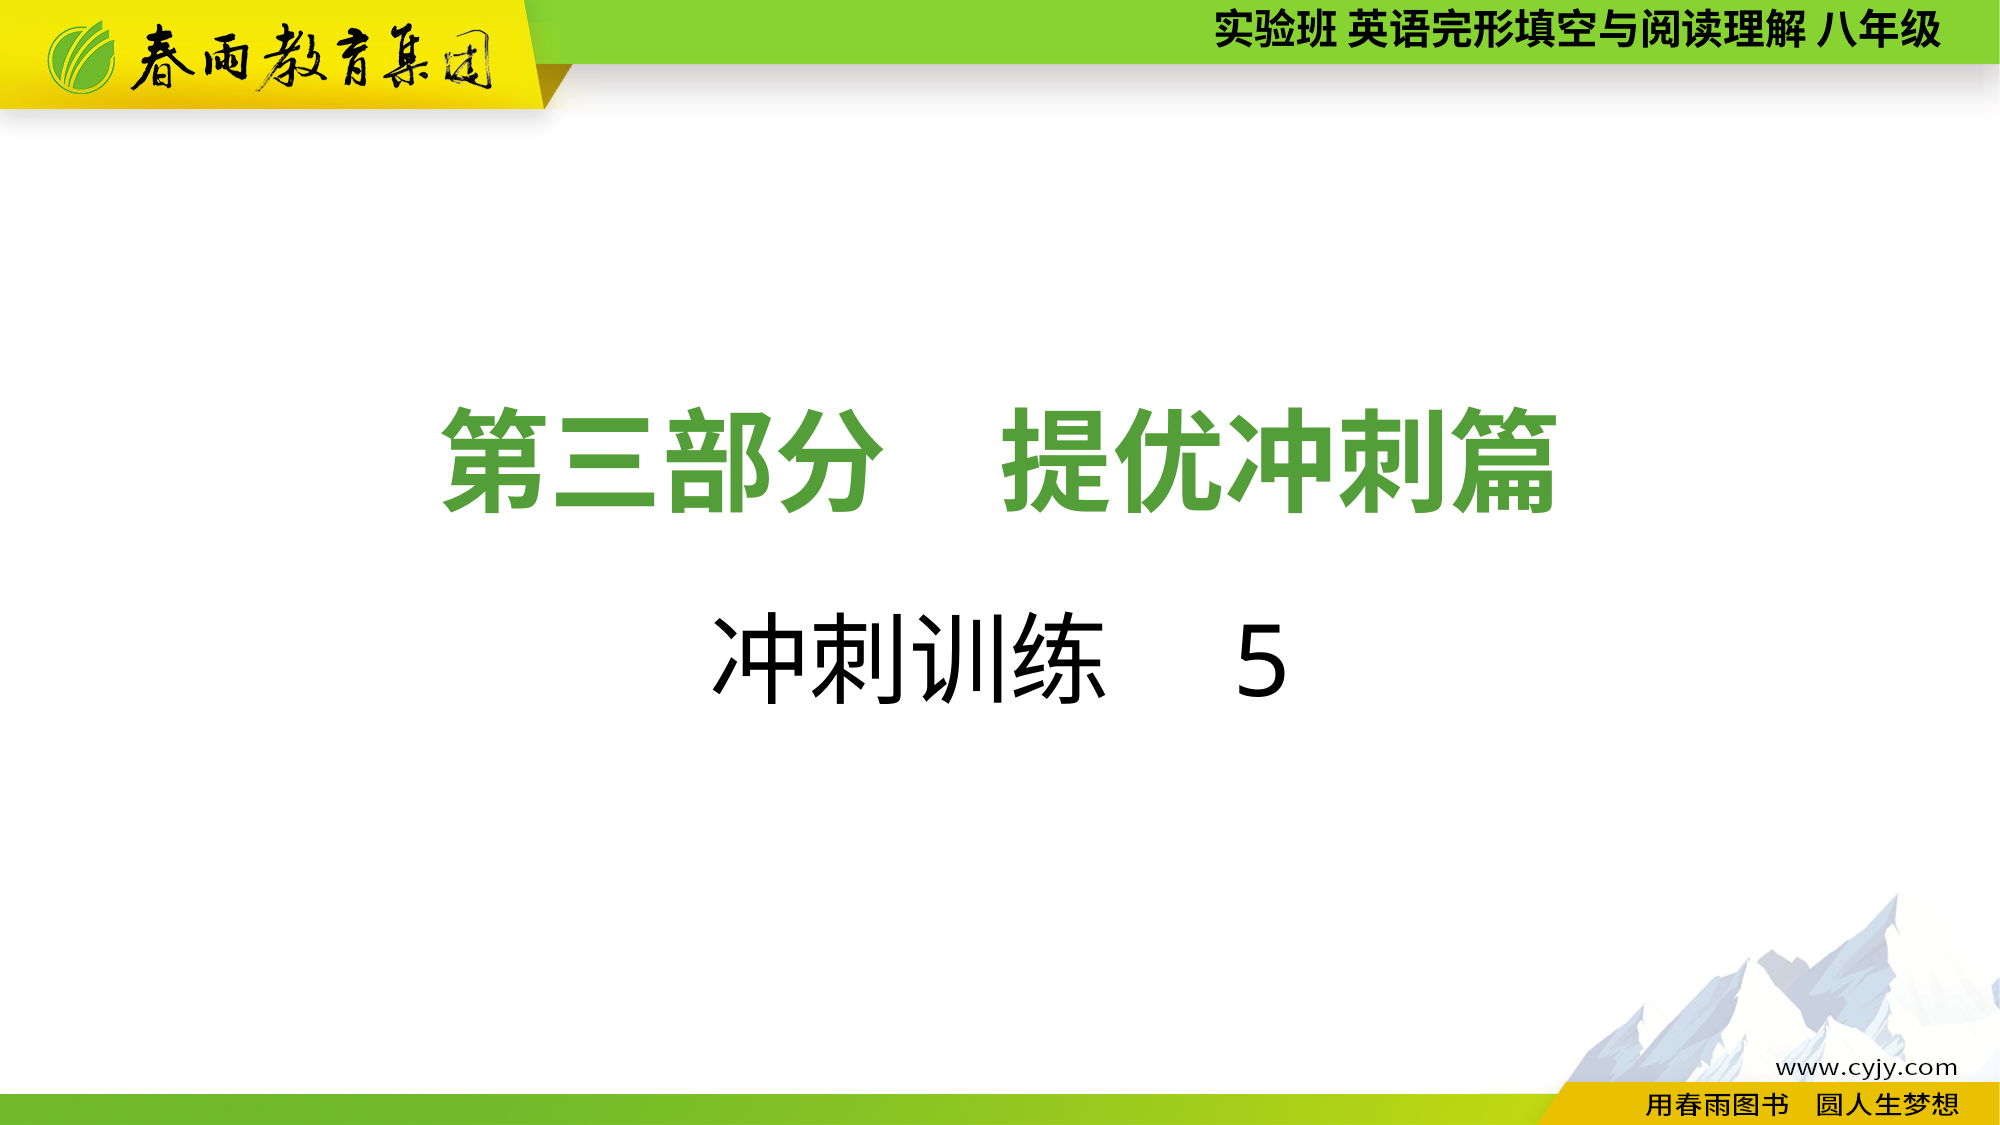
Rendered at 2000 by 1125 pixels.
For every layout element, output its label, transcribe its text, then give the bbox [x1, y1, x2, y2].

text_box 第三部分 提优冲刺篇 [54, 316, 1946, 528]
text_box 冲刺训练 5 [54, 528, 1946, 724]
picture [0, 0, 2000, 1125]
